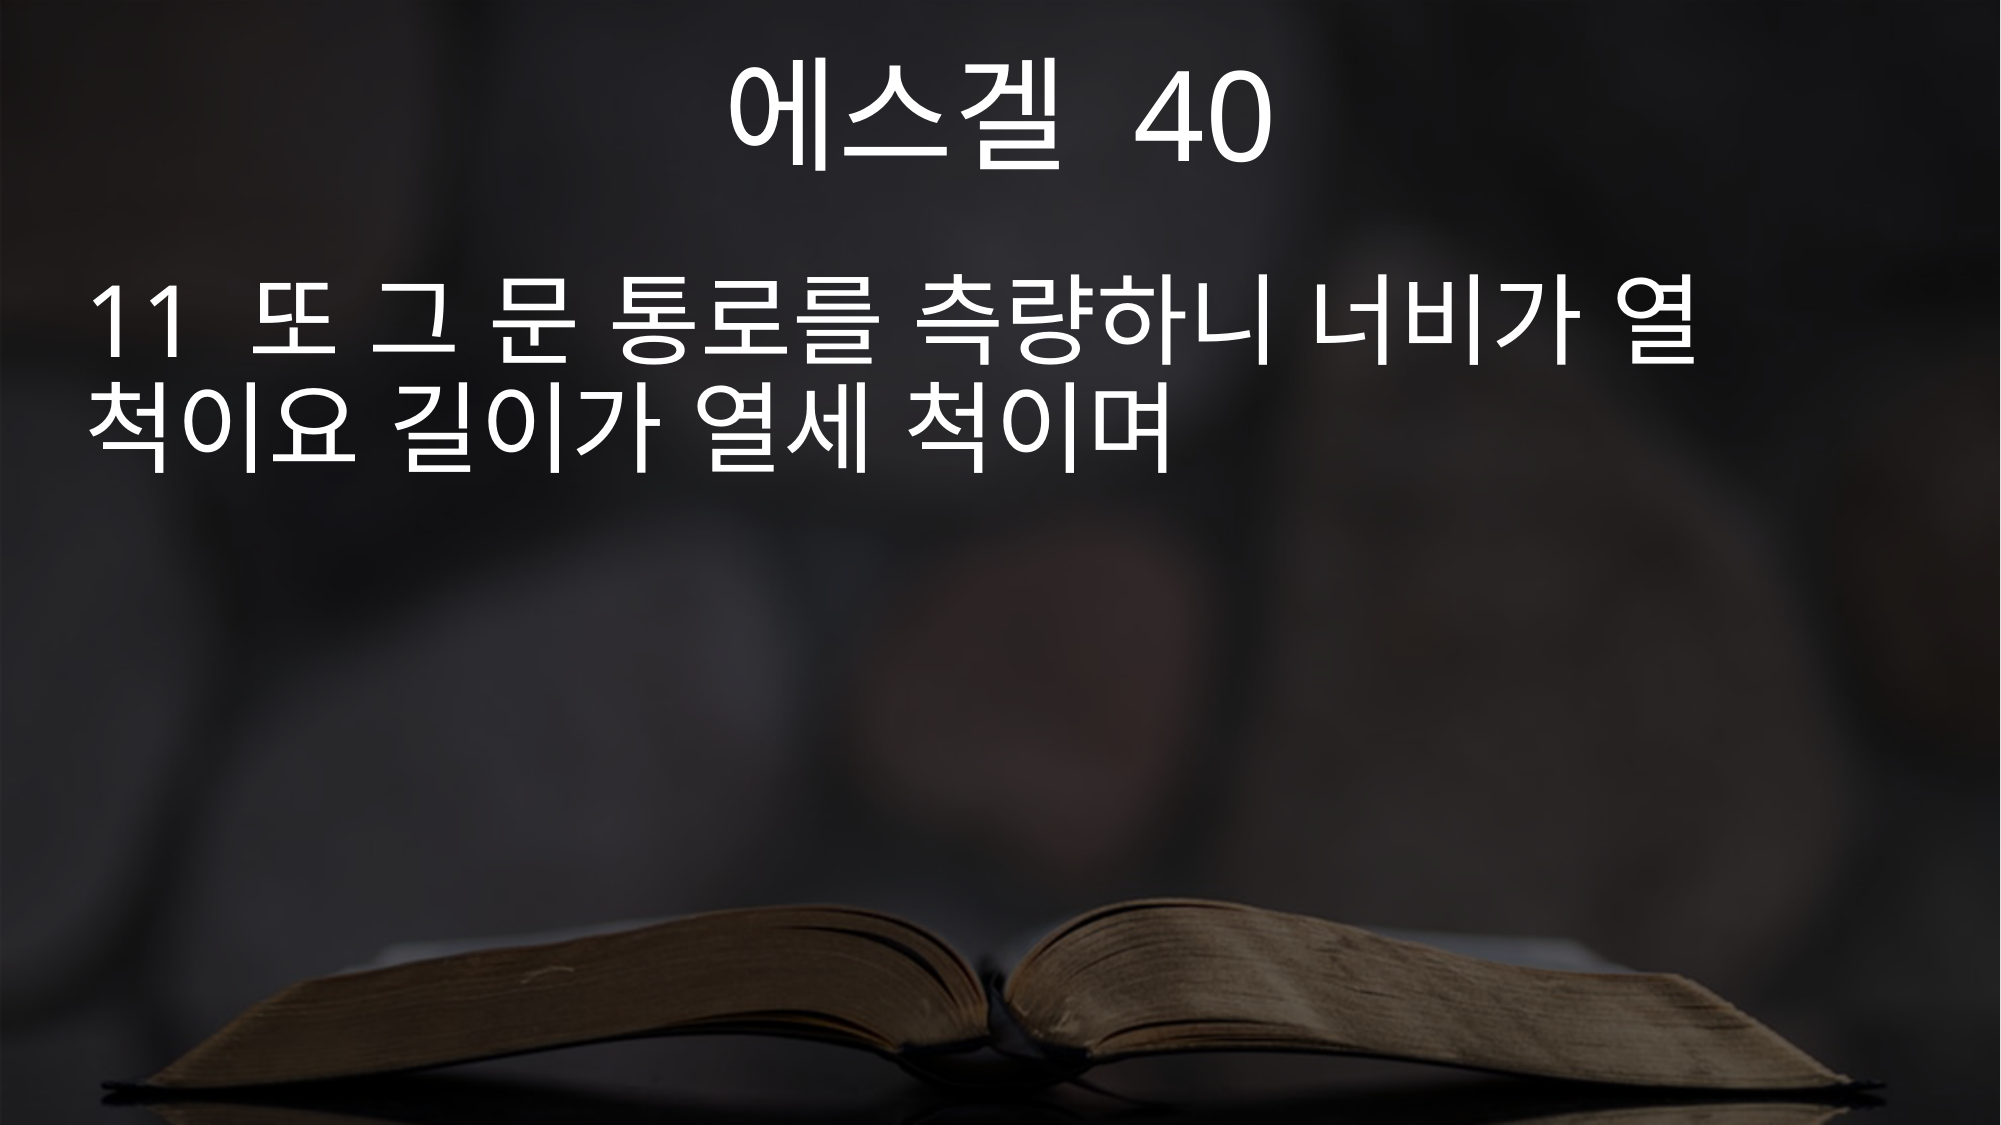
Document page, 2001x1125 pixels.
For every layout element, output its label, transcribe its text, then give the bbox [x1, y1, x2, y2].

picture [0, 0, 2001, 1125]
list 11 또 그 문 통로를 측량하니 너비가 열 척이요 길이가 열세 척이며 [69, 263, 1953, 423]
footer 에스겔 40 [0, 32, 2000, 192]
